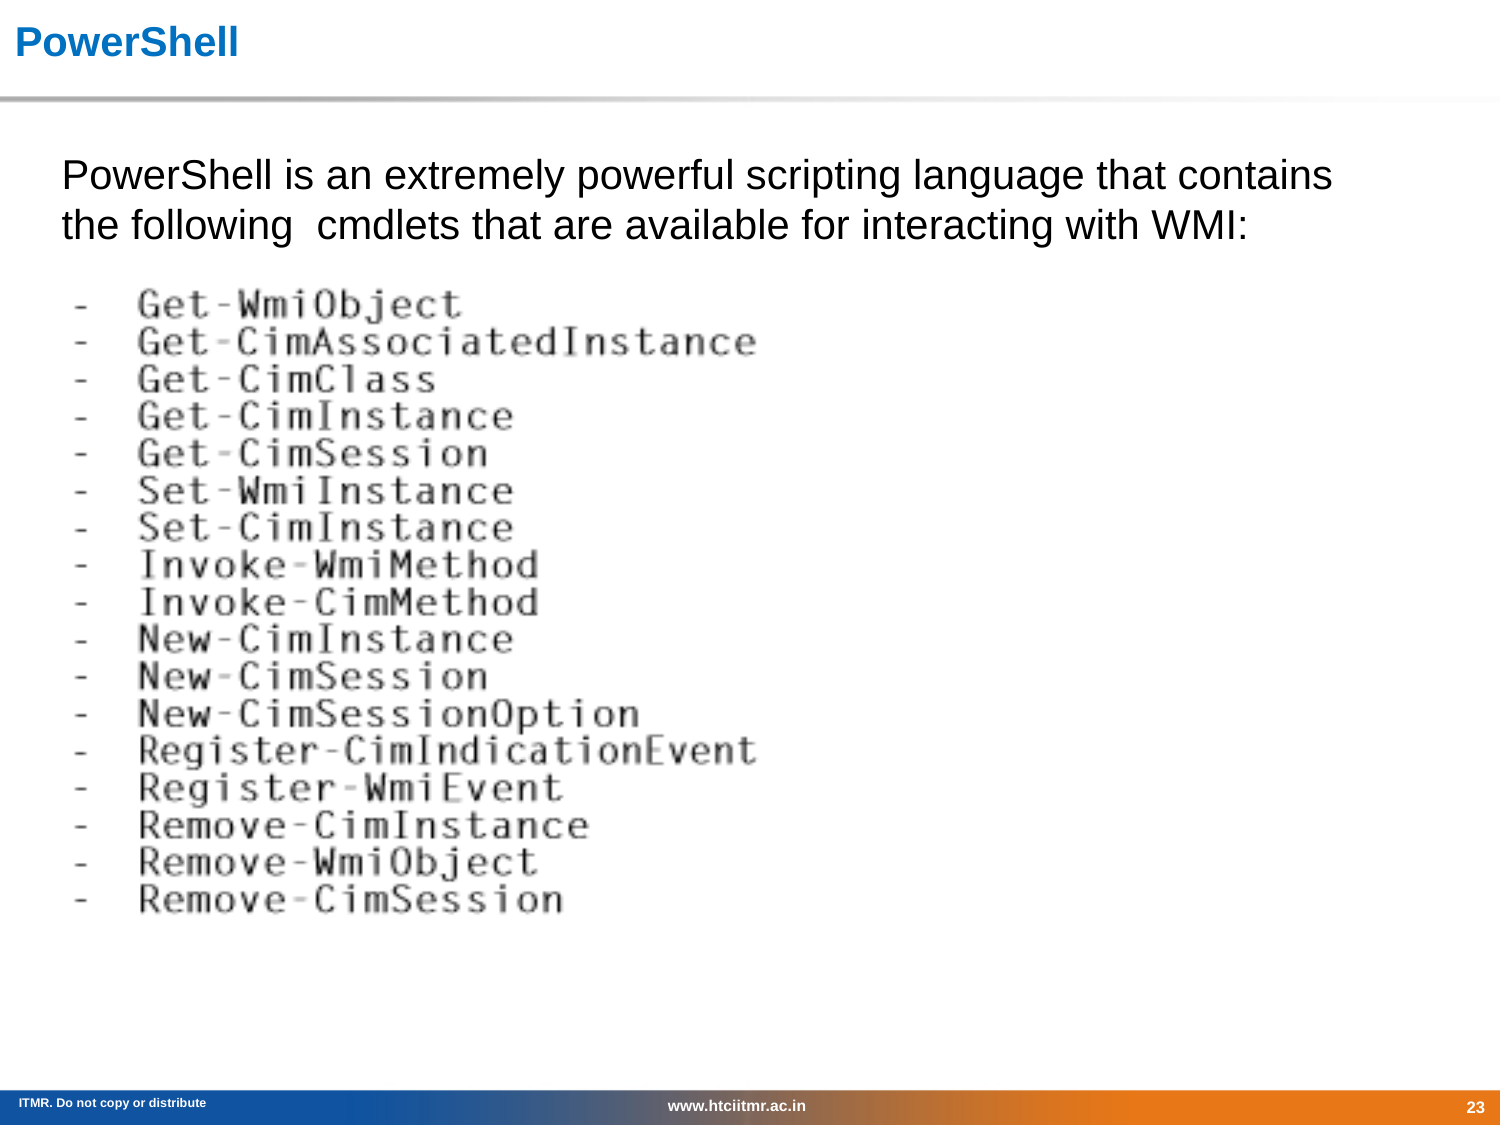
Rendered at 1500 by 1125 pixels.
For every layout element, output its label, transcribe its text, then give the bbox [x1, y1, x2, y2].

picture [0, 0, 1500, 1125]
title PowerShell [0, 7, 1350, 95]
list PowerShell is an extremely powerful scripting language that contains the following cmdlets that are available for interacting with WMI: [46, 140, 1397, 883]
